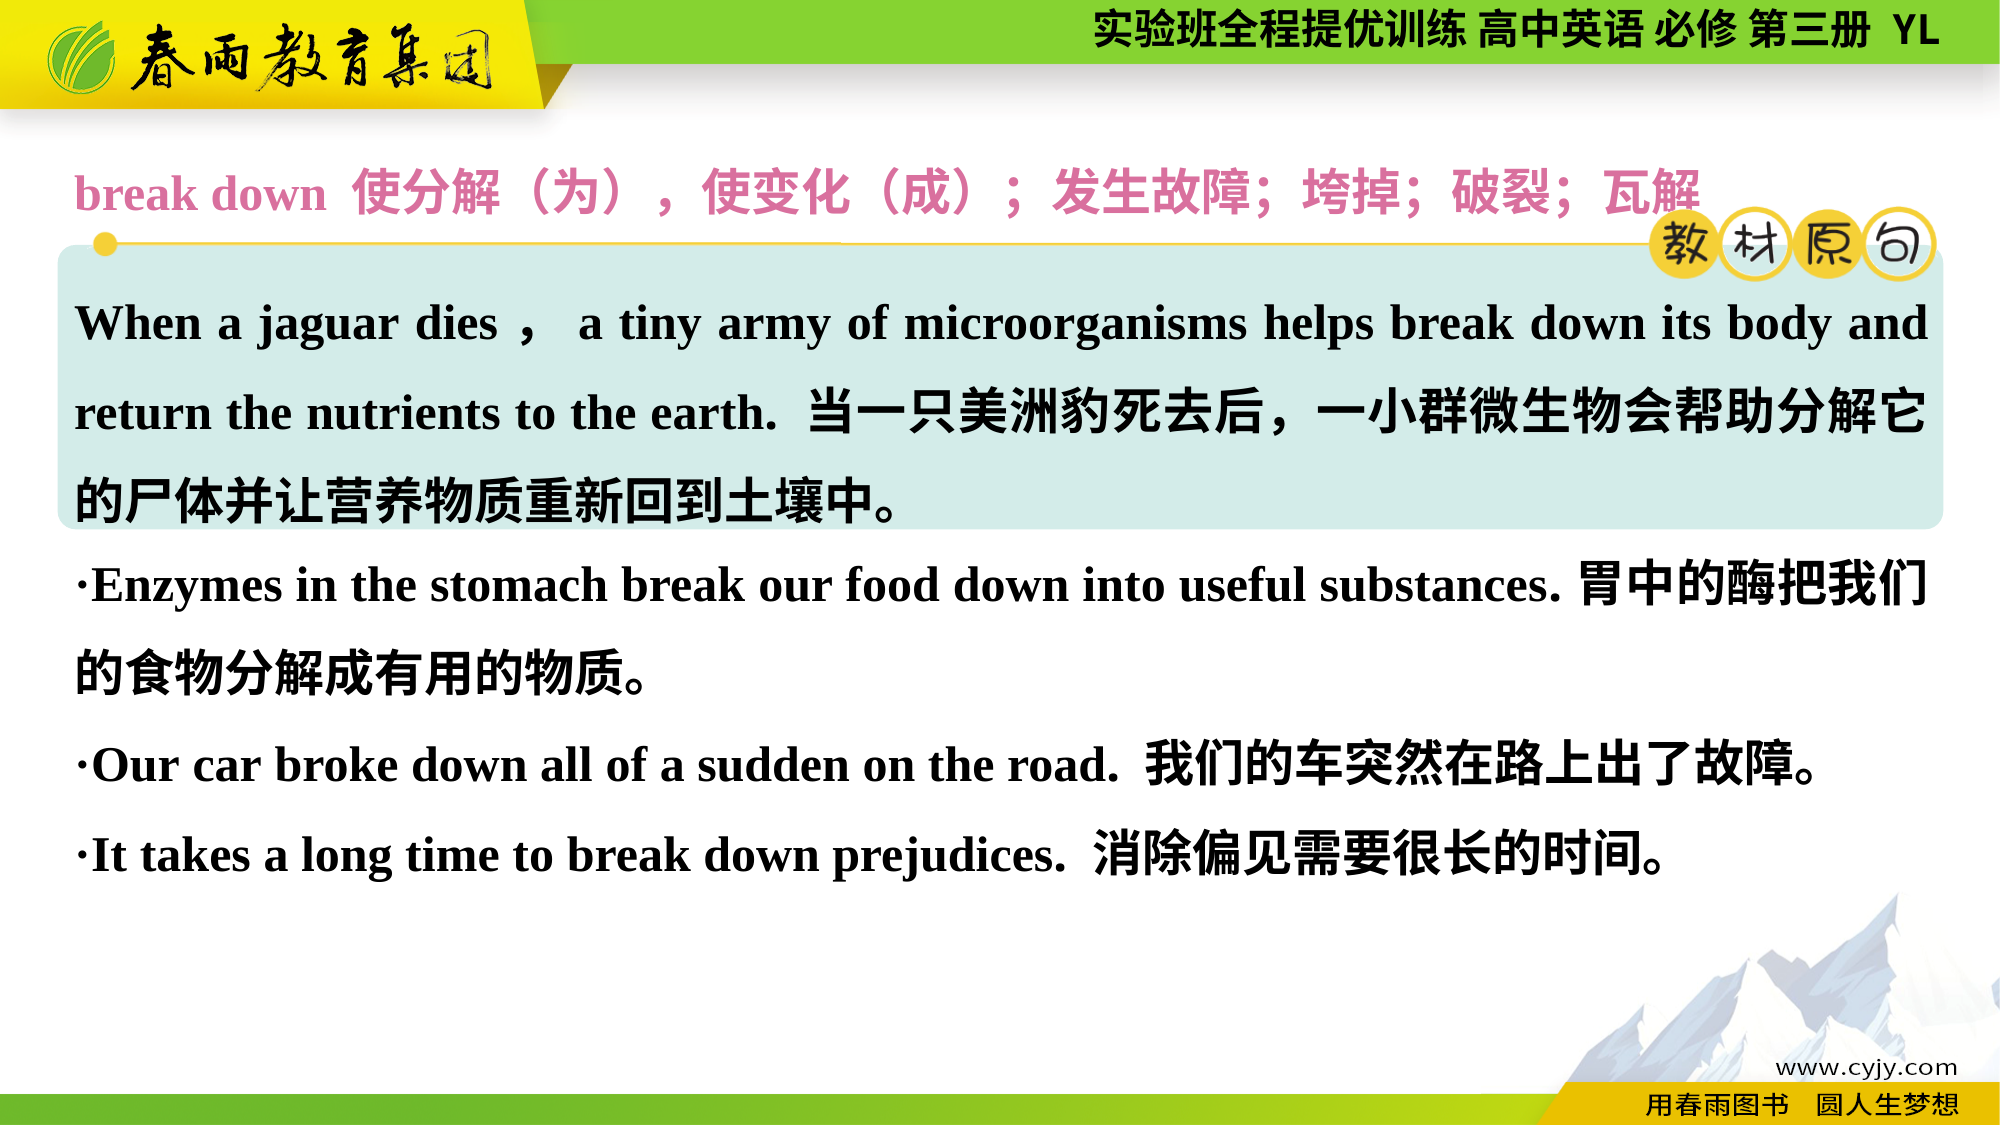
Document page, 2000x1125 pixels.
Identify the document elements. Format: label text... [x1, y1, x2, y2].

text_box ·Enzymes in the stomach break our food down into useful substances.胃中的酶把我们的食物分解成有用的物质。 ·Our car broke down all of a sudden on the road. 我们的车突然在路上出了故障。 ·It takes a long time to break down prejudices. 消除偏见需要很长的时间。 [59, 514, 1944, 890]
list break down 使分解（为），使变化（成）；发生故障；垮掉；破裂；瓦解 When a jaguar dies，a tiny army of microorganisms helps break down its body and return the nutrients to the earth. 当一只美洲豹死去后，一小群微生物会帮助分解它的尸体并让营养物质重新回到土壤中。 [59, 122, 1944, 514]
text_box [87, 197, 1938, 284]
picture [0, 0, 2000, 1125]
